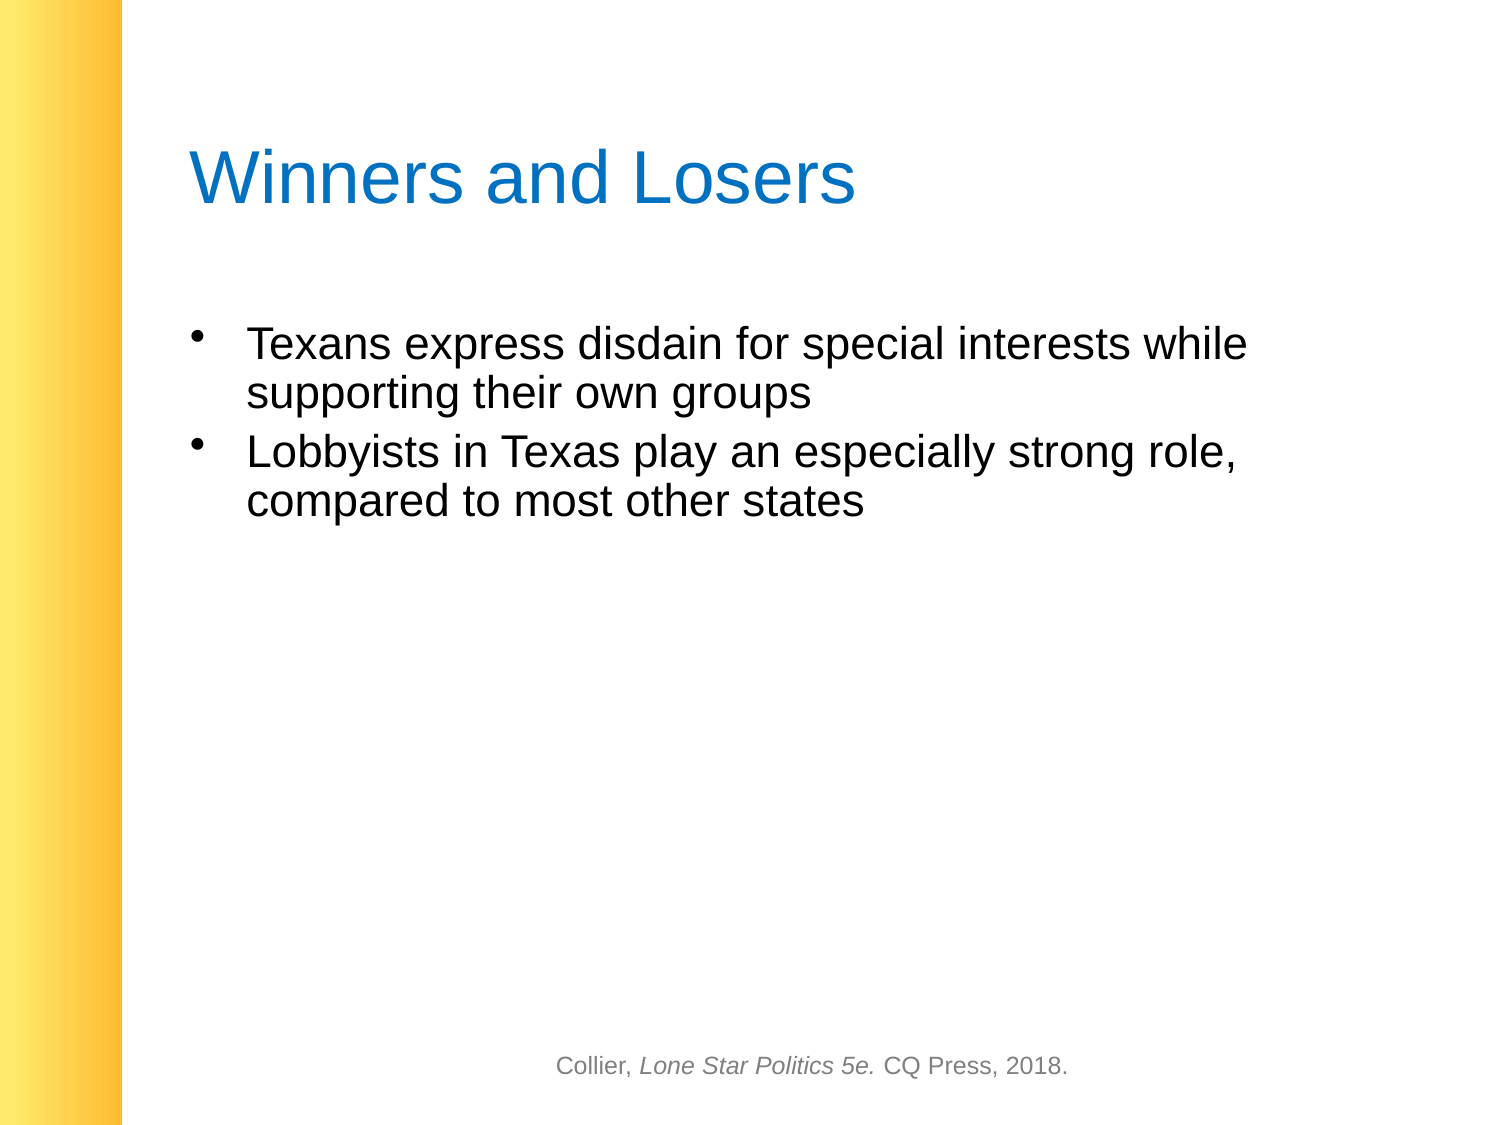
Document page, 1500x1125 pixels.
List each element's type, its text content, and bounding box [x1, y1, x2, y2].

title Winners and Losers [174, 121, 1375, 309]
picture [0, 0, 1500, 1125]
text_box Collier, Lone Star Politics 5e. CQ Press, 2018. [525, 1042, 1100, 1087]
list Texans express disdain for special interests while supporting their own groups Lobbyists in Texas play an especially strong role, compared to most other states [174, 312, 1413, 1088]
